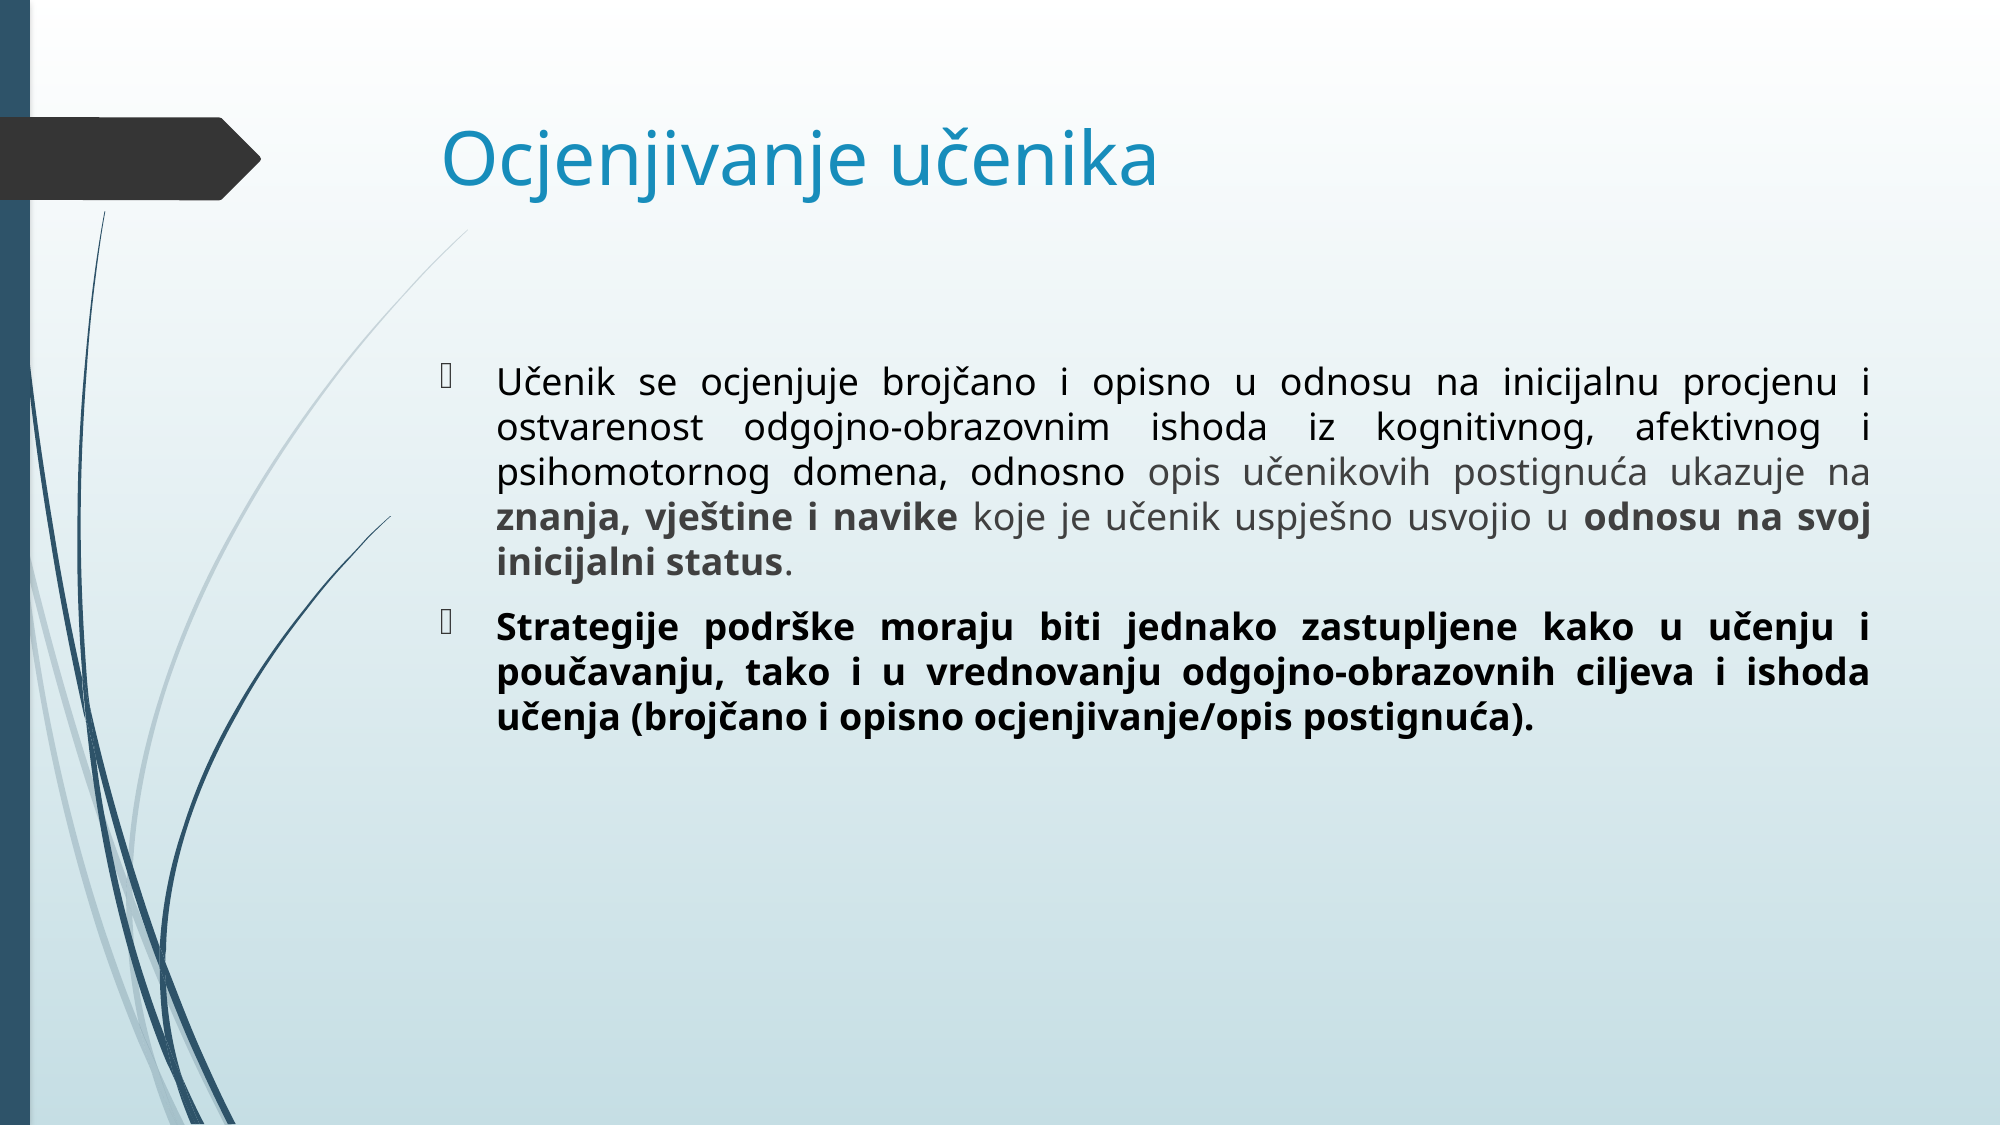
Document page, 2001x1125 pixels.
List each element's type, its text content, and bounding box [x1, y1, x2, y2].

title Ocjenjivanje učenika [425, 102, 1888, 313]
list Učenik se ocjenjuje brojčano i opisno u odnosu na inicijalnu procjenu i ostvarenost odgojno-obrazovnim ishoda iz kognitivnog, afektivnog i psihomotornog domena, odnosno opis učenikovih postignuća ukazuje na znanja, vještine i navike koje je učenik uspješno usvojio u odnosu na svoj inicijalni status. Strategije podrške moraju biti jednako zastupljene kako u učenju i poučavanju, tako i u vrednovanju odgojno-obrazovnih ciljeva i ishoda učenja (brojčano i opisno ocjenjivanje/opis postignuća). [424, 350, 1888, 970]
